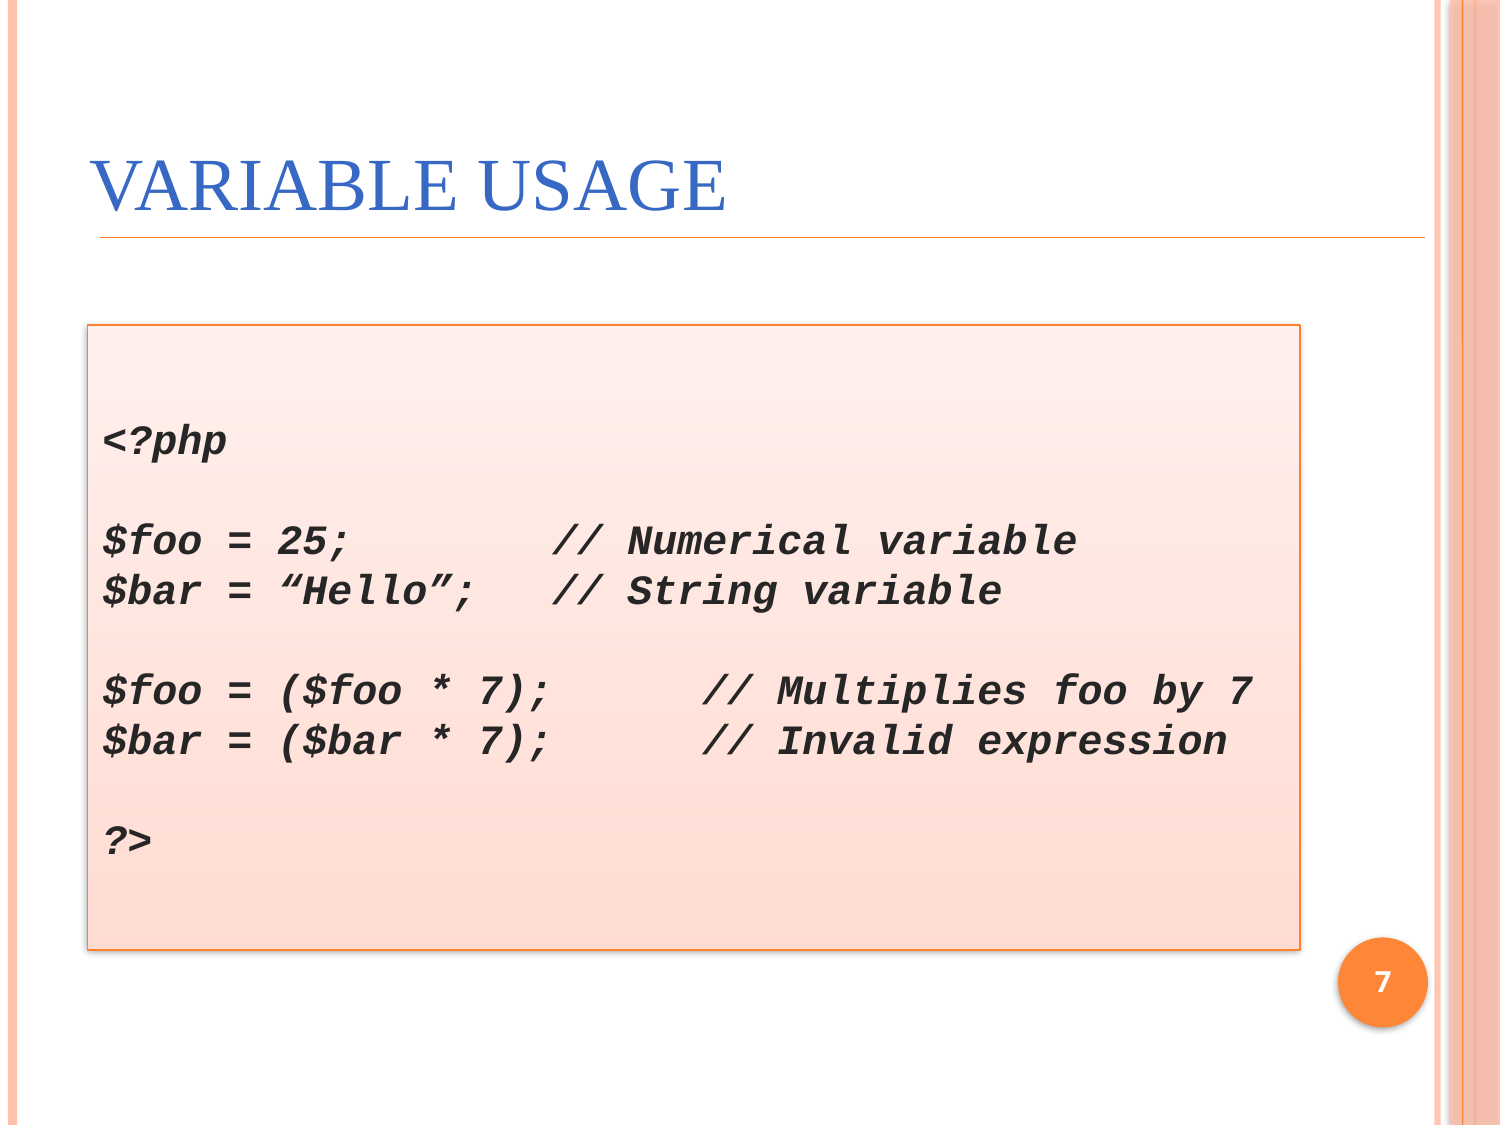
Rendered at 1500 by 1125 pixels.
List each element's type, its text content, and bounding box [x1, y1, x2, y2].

text_box <?php $foo = 25; // Numerical variable $bar = “Hello”; // String variable $foo = ($foo * 7); // Multiplies foo by 7 $bar = ($bar * 7); // Invalid expression ?> [87, 324, 1301, 951]
title Variable usage [75, 45, 1300, 233]
slide_number 7 [1333, 940, 1434, 1027]
